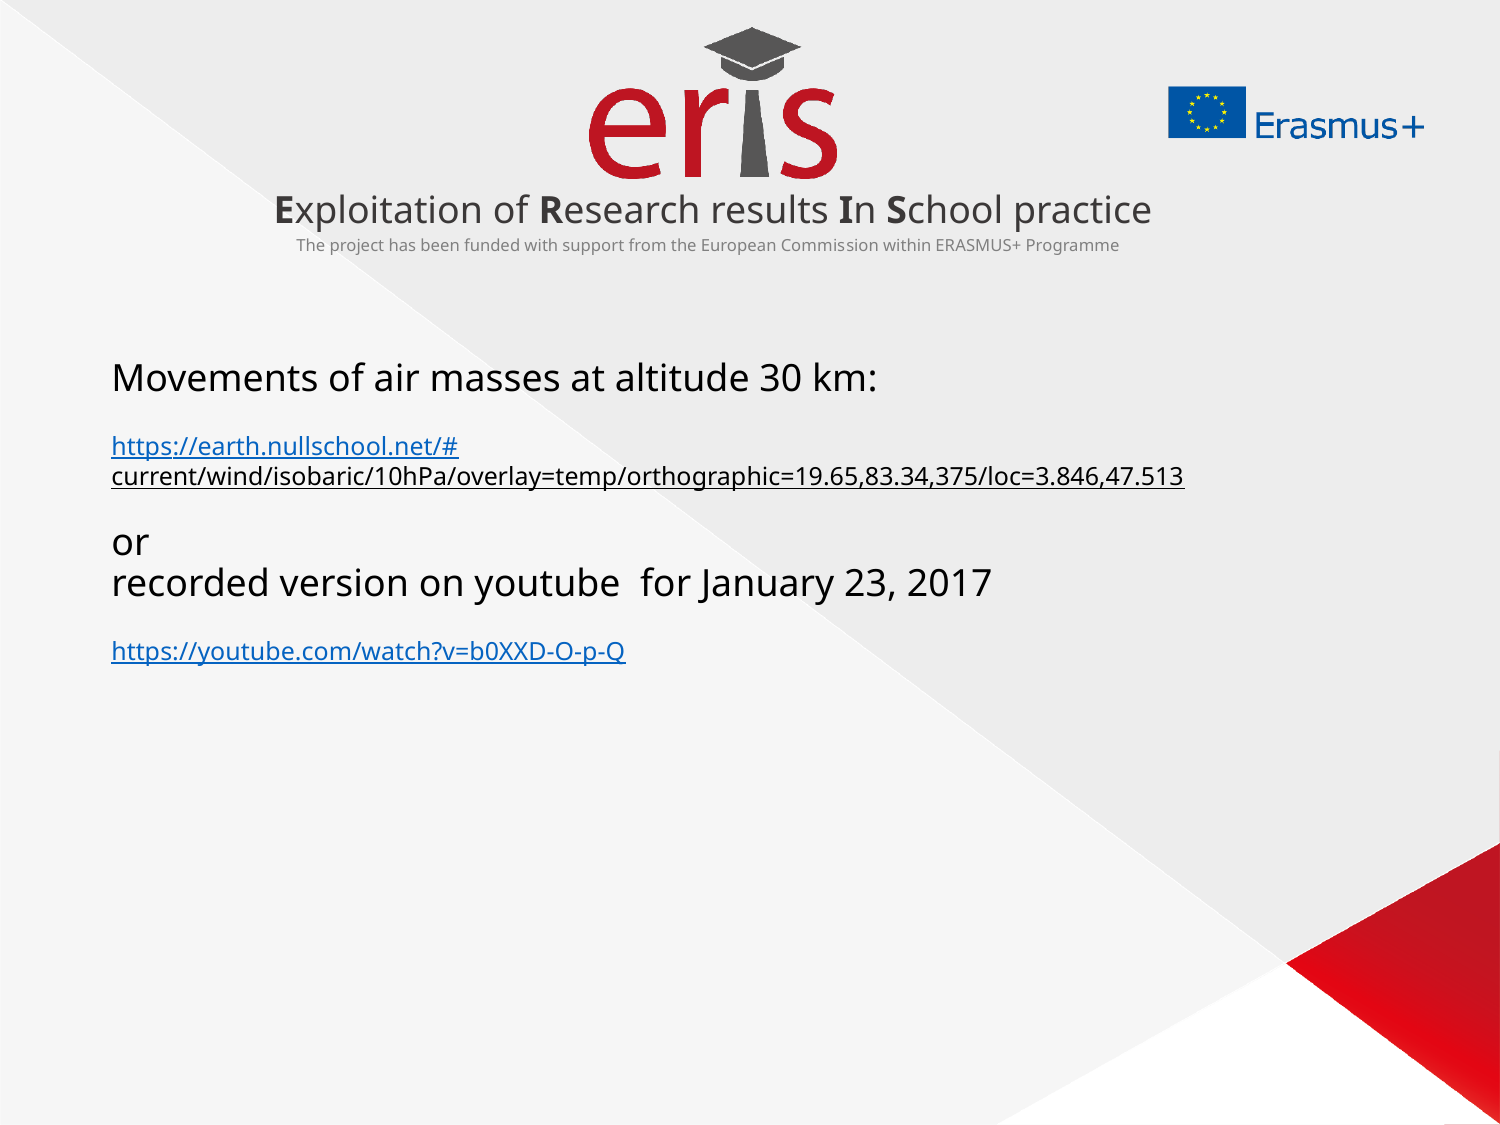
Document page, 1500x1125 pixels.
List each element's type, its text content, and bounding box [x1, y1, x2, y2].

picture [0, 0, 1500, 1125]
title Movements of air masses at altitude 30 km: https://earth.nullschool.net/#current/wind/isobaric/10hPa/overlay=temp/orthographic=19.65,83.34,375/loc=3.846,47.513 or recorded version on youtube for January 23, 2017 https://youtube.com/watch?v=b0XXD-O-p-Q [96, 288, 1372, 741]
